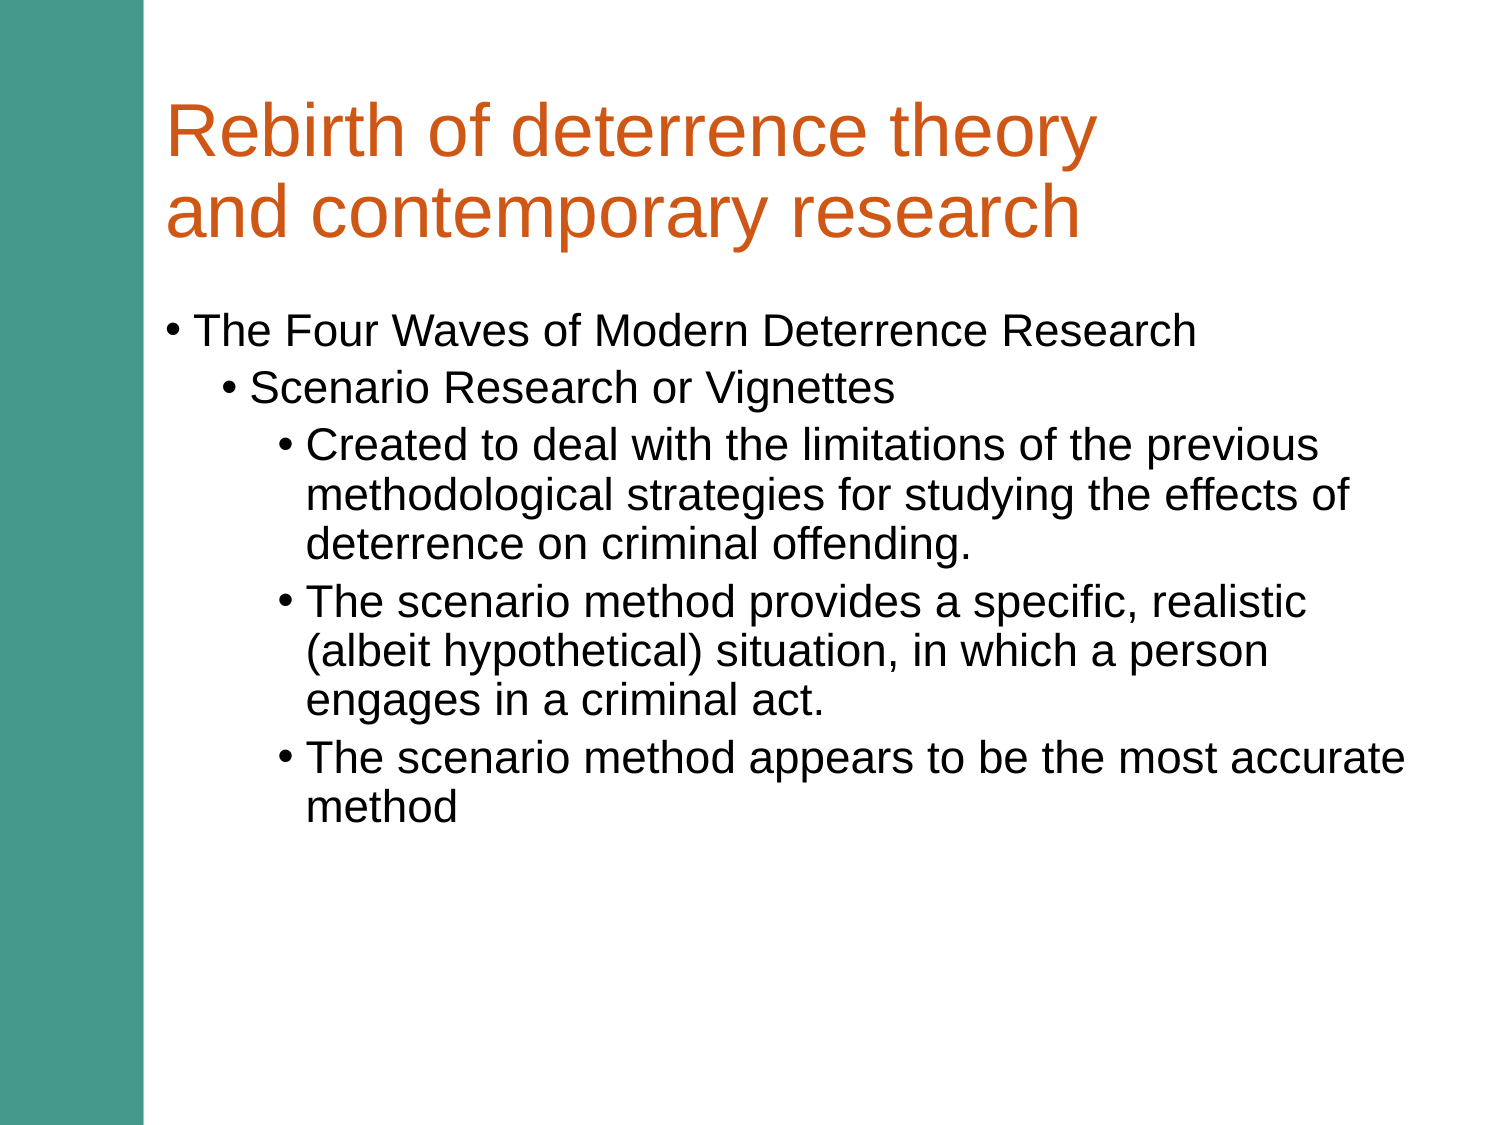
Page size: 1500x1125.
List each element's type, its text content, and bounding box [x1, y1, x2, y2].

picture [0, 0, 1500, 1125]
title Rebirth of deterrence theory and contemporary research [150, 75, 1413, 271]
list The Four Waves of Modern Deterrence Research Scenario Research or Vignettes Created to deal with the limitations of the previous methodological strategies for studying the effects of deterrence on criminal offending. The scenario method provides a specific, realistic (albeit hypothetical) situation, in which a person engages in a criminal act. The scenario method appears to be the most accurate method [150, 299, 1444, 1014]
